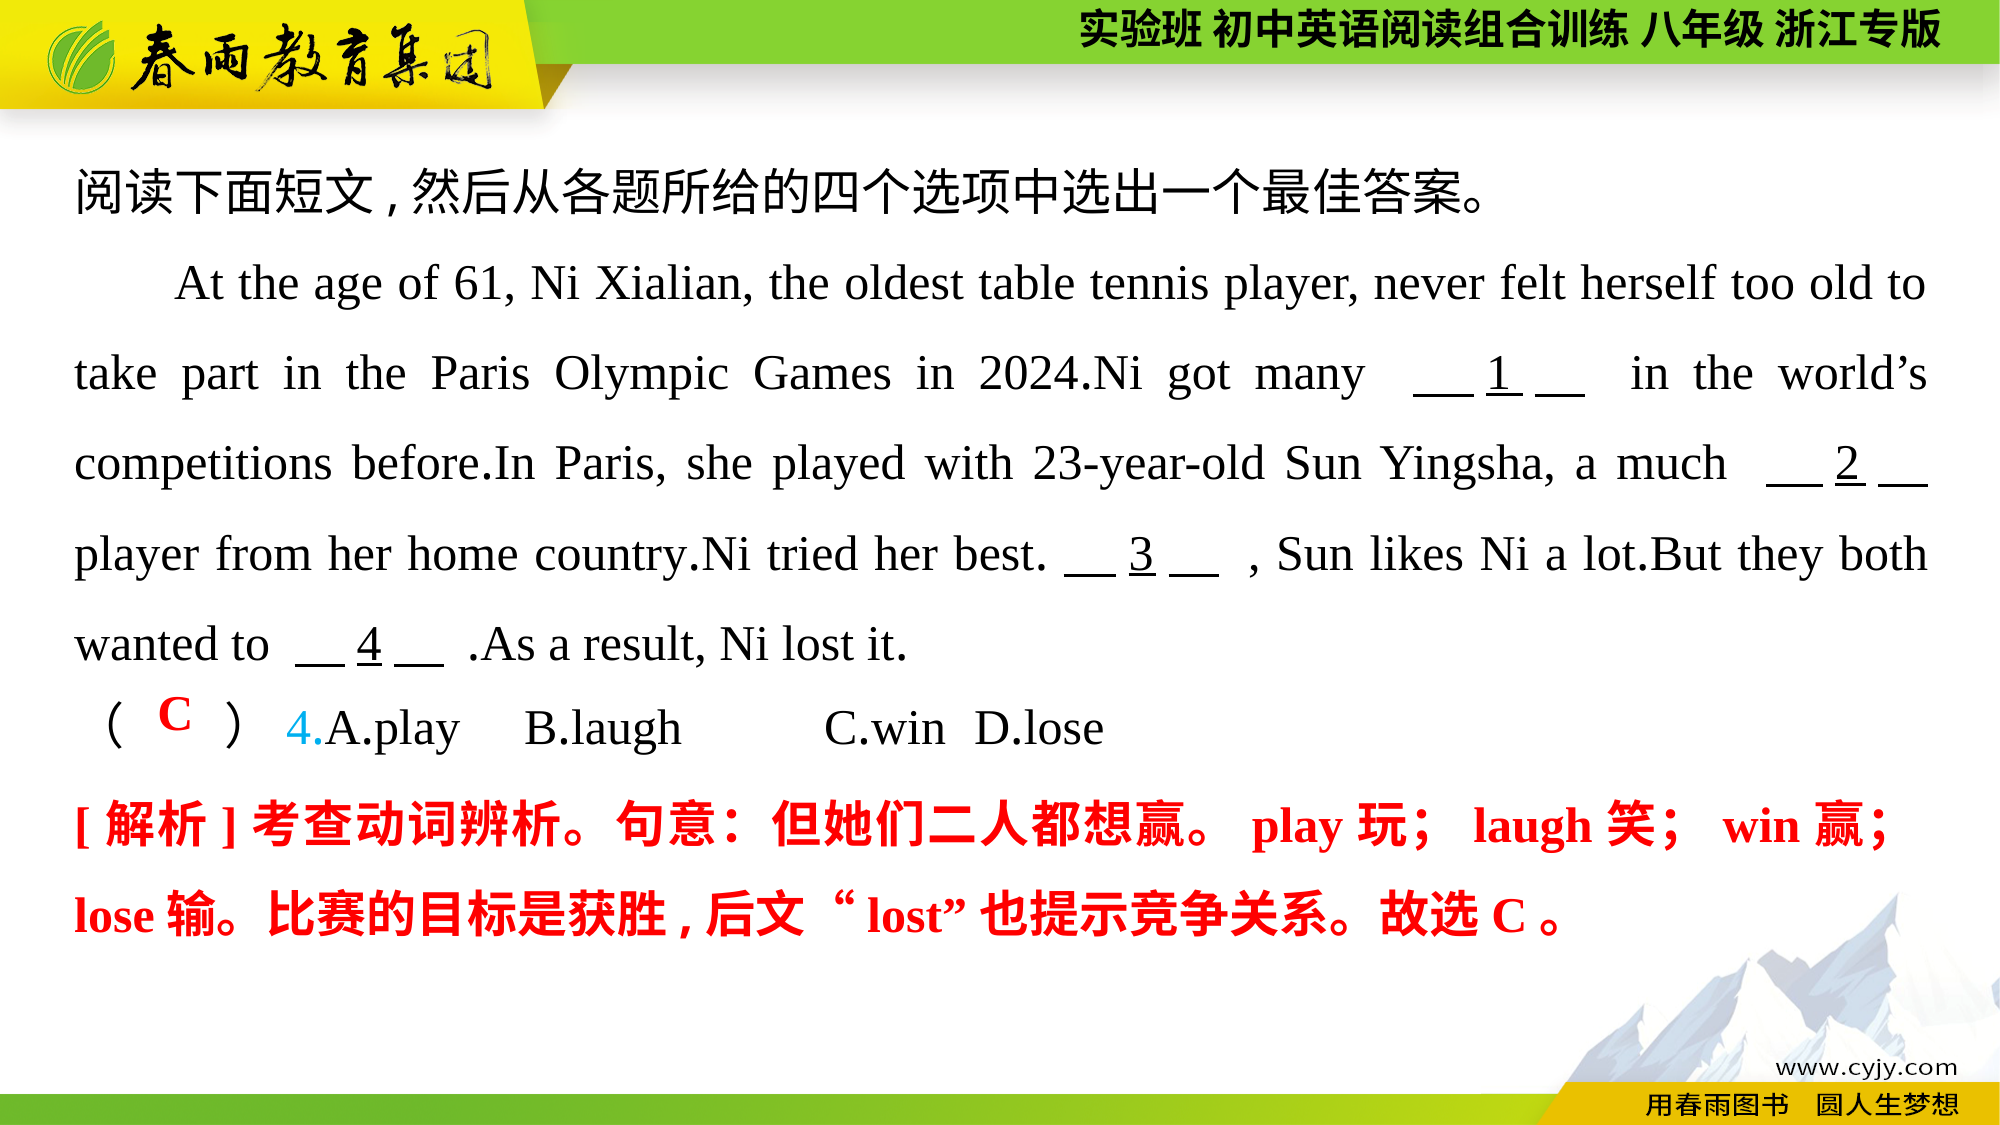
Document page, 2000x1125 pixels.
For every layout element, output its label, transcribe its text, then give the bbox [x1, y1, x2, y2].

picture [0, 0, 2000, 1125]
text_box C [142, 673, 209, 748]
text_box [解析]考查动词辨析。句意：但她们二人都想赢。play玩；laugh笑；win赢；lose输。比赛的目标是获胜,后文“lost”也提示竞争关系。故选C。 [59, 755, 1944, 950]
list 阅读下面短文,然后从各题所给的四个选项中选出一个最佳答案。 At the age of 61, Ni Xialian, the oldest table tennis player, never felt herself too old to take part in the Paris Olympic Games in 2024.Ni got many 1 in the world’s competitions before.In Paris, she played with 23-year-old Sun Yingsha, a much 2 player from her home country.Ni tried her best. 3 , Sun likes Ni a lot.But they both wanted to 4 .As a result, Ni lost it. [59, 122, 1944, 656]
text_box （ ）4.A.play B.laugh C.win D.lose [59, 656, 1944, 755]
